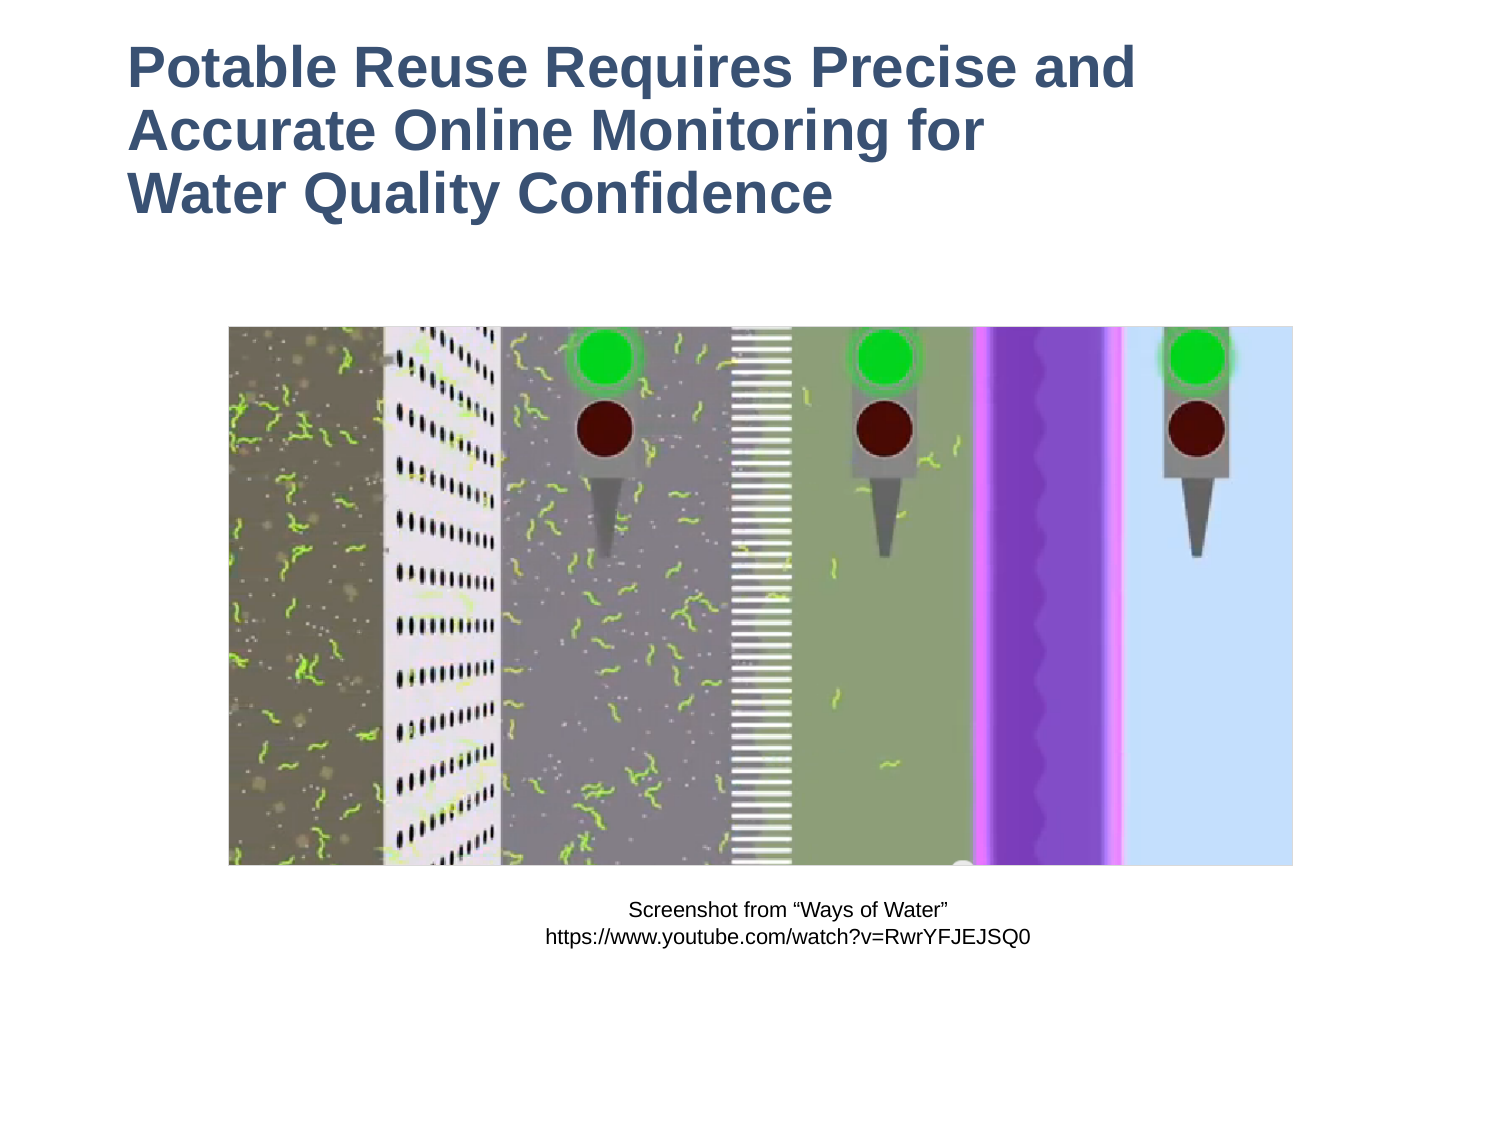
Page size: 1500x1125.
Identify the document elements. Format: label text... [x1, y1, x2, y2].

picture [228, 326, 1293, 866]
title Potable Reuse Requires Precise and Accurate Online Monitoring for Water Quality Confidence [112, 88, 1398, 176]
text_box Screenshot from “Ways of Water” https://www.youtube.com/watch?v=RwrYFJEJSQ0 [403, 888, 1174, 956]
